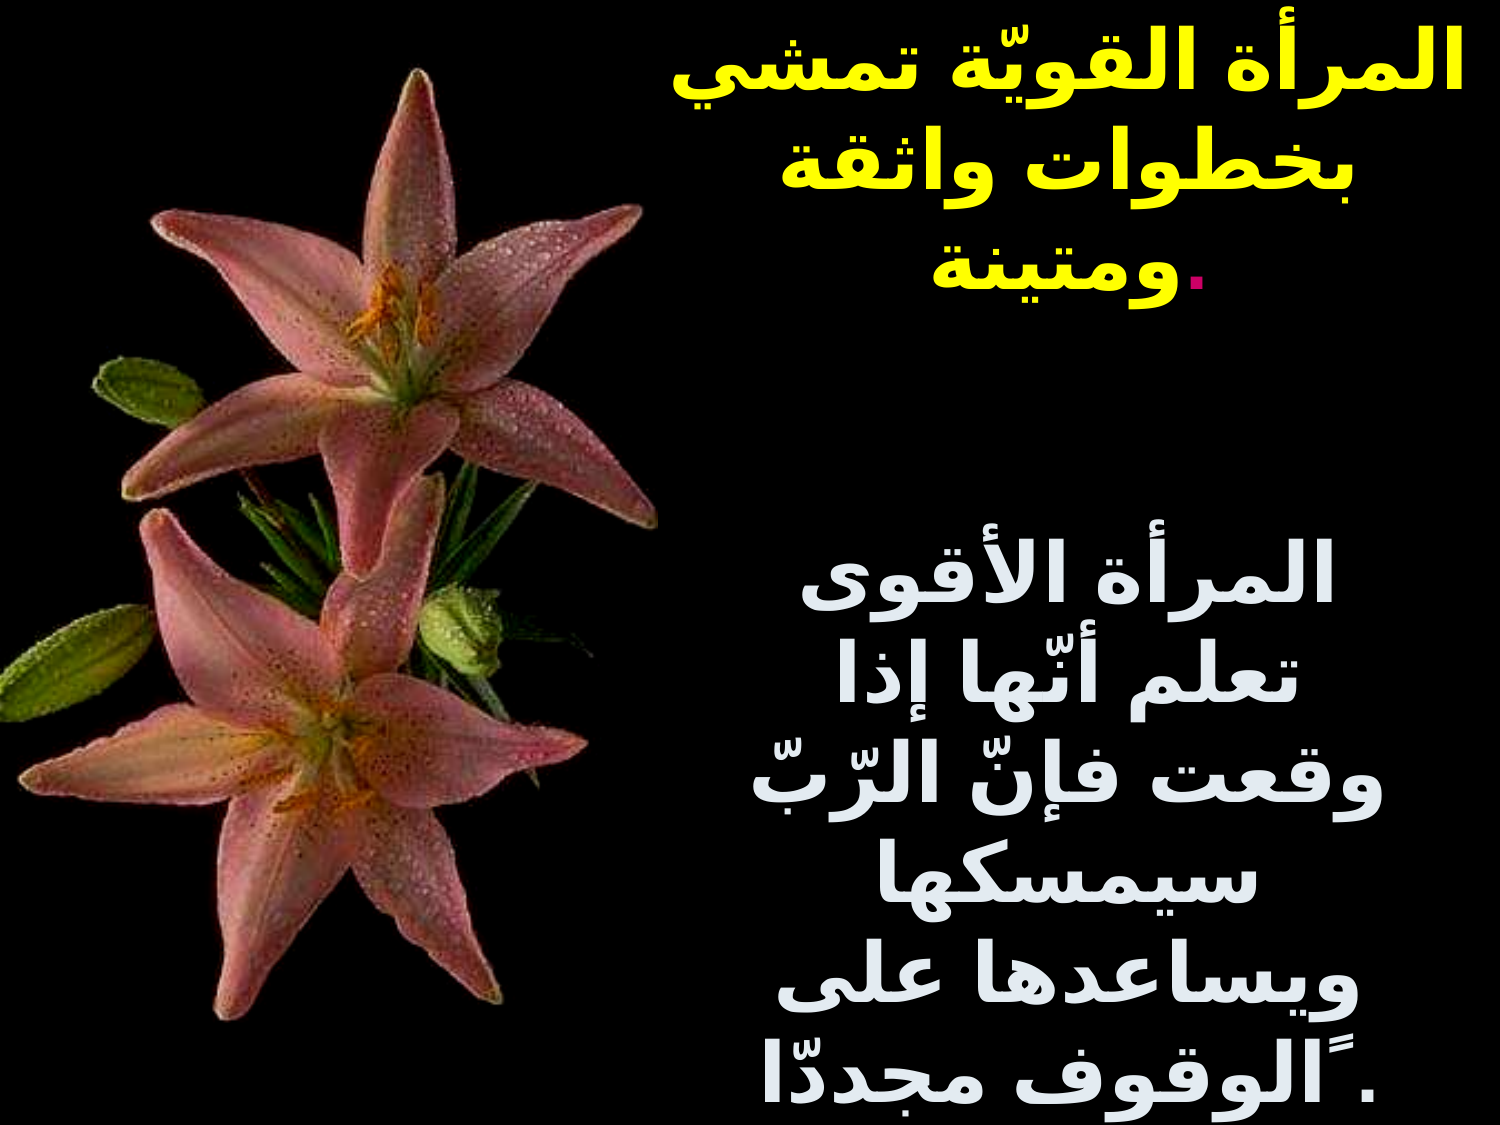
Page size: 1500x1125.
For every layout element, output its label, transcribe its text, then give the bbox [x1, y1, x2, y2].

title المرأة القويّة تمشي بخطوات واثقة ومتينة. [659, 62, 1488, 251]
text_box المرأة الأقوى تعلم أنّها إذا وقعت فإنّ الرّبّ سيمسكها ويساعدها على الوقوف مجددّا ً. [699, 725, 1438, 913]
picture [0, 62, 659, 1063]
